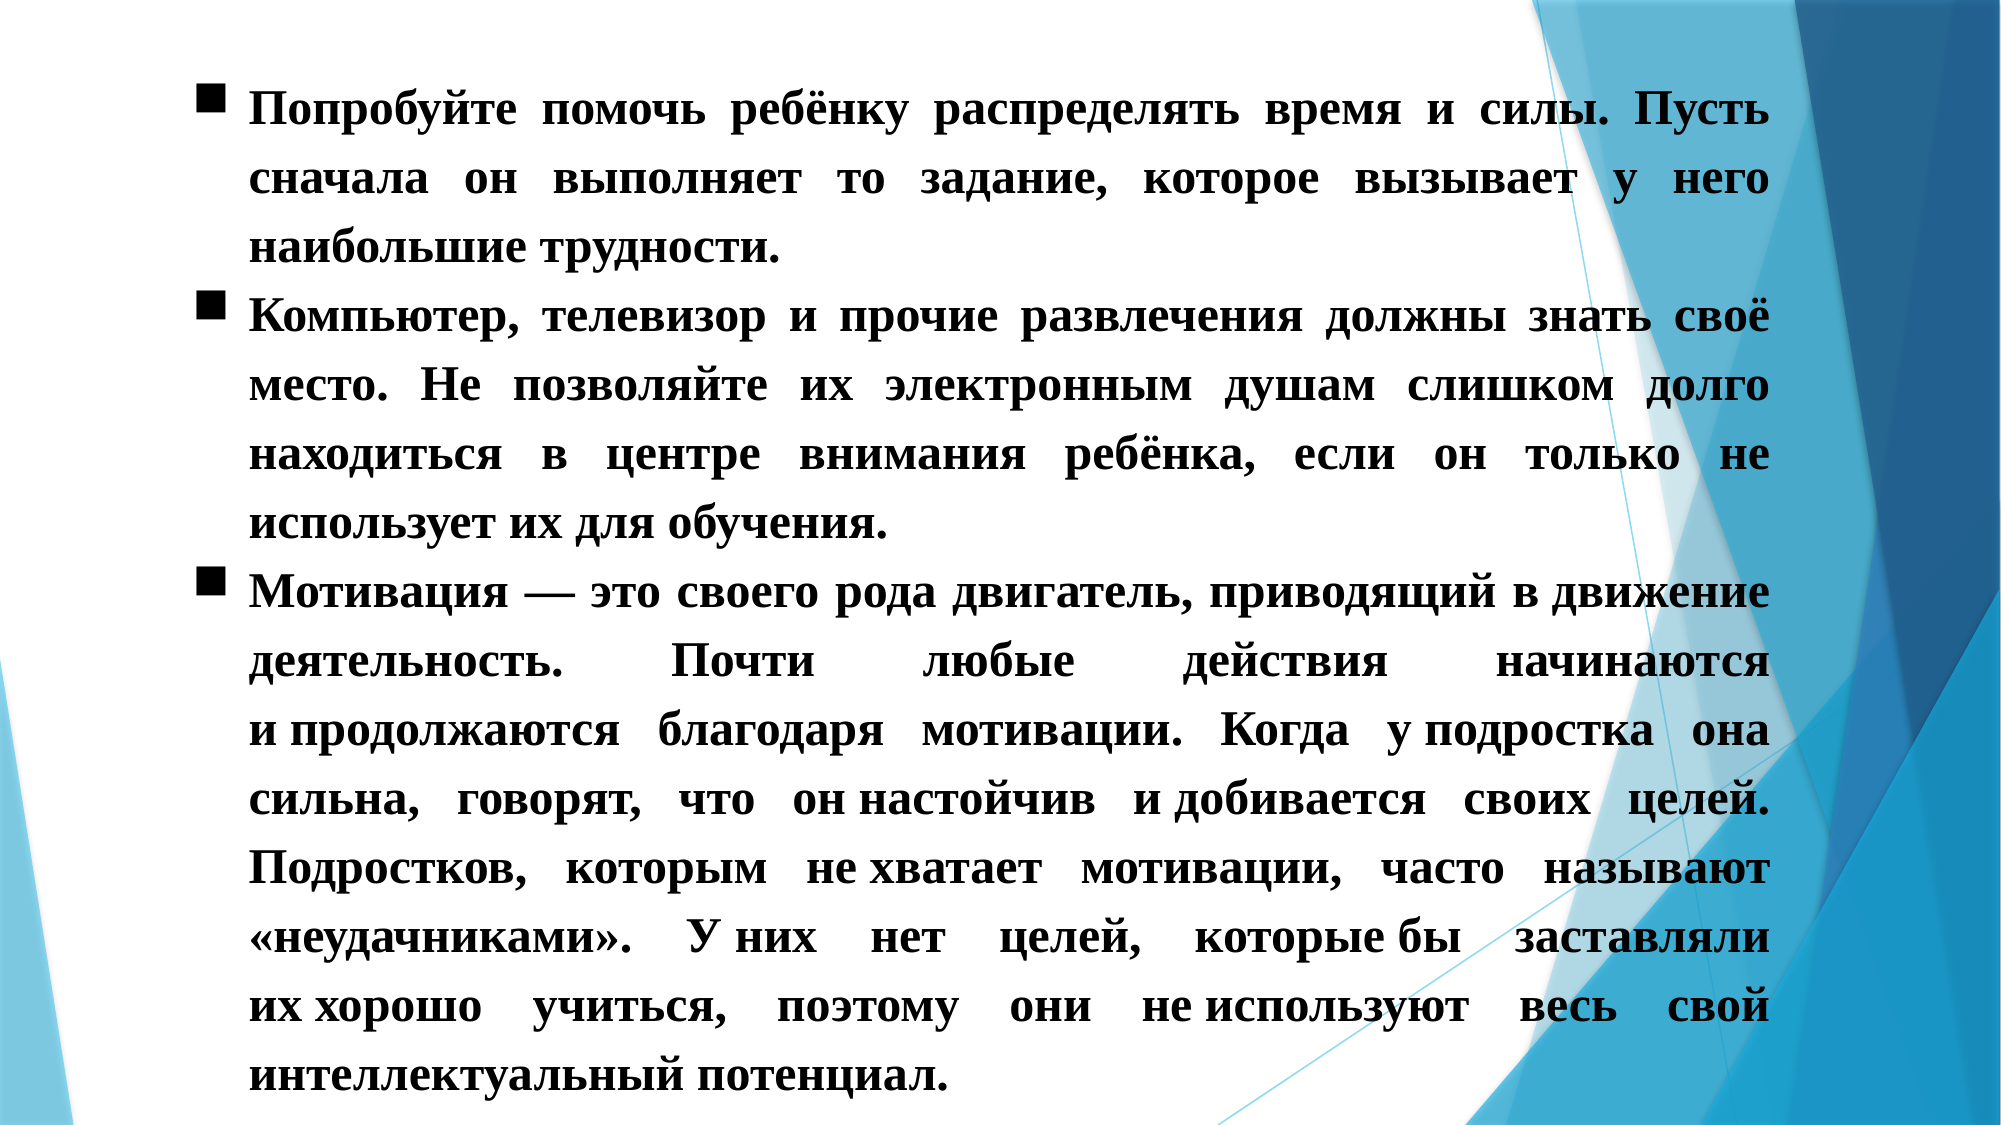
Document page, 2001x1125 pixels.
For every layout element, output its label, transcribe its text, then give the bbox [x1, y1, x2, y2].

text_box Попробуйте помочь ребёнку распределять время и силы. Пусть сначала он выполняет то задание, которое вызывает у него наибольшие трудности. Компьютер, телевизор и прочие развлечения должны знать своё место. Не позволяйте их электронным душам слишком долго находиться в центре внимания ребёнка, если он только не использует их для обучения. Мотивация — это своего рода двигатель, приводящий в движение деятельность. Почти любые действия начинаются и продолжаются благодаря мотивации. Когда у подростка она сильна, говорят, что он настойчив и добивается своих целей. Подростков, которым не хватает мотивации, часто называют «неудачниками». У них нет целей, которые бы заставляли их хорошо учиться, поэтому они не используют весь свой интеллектуальный потенциал. [177, 58, 1786, 1125]
